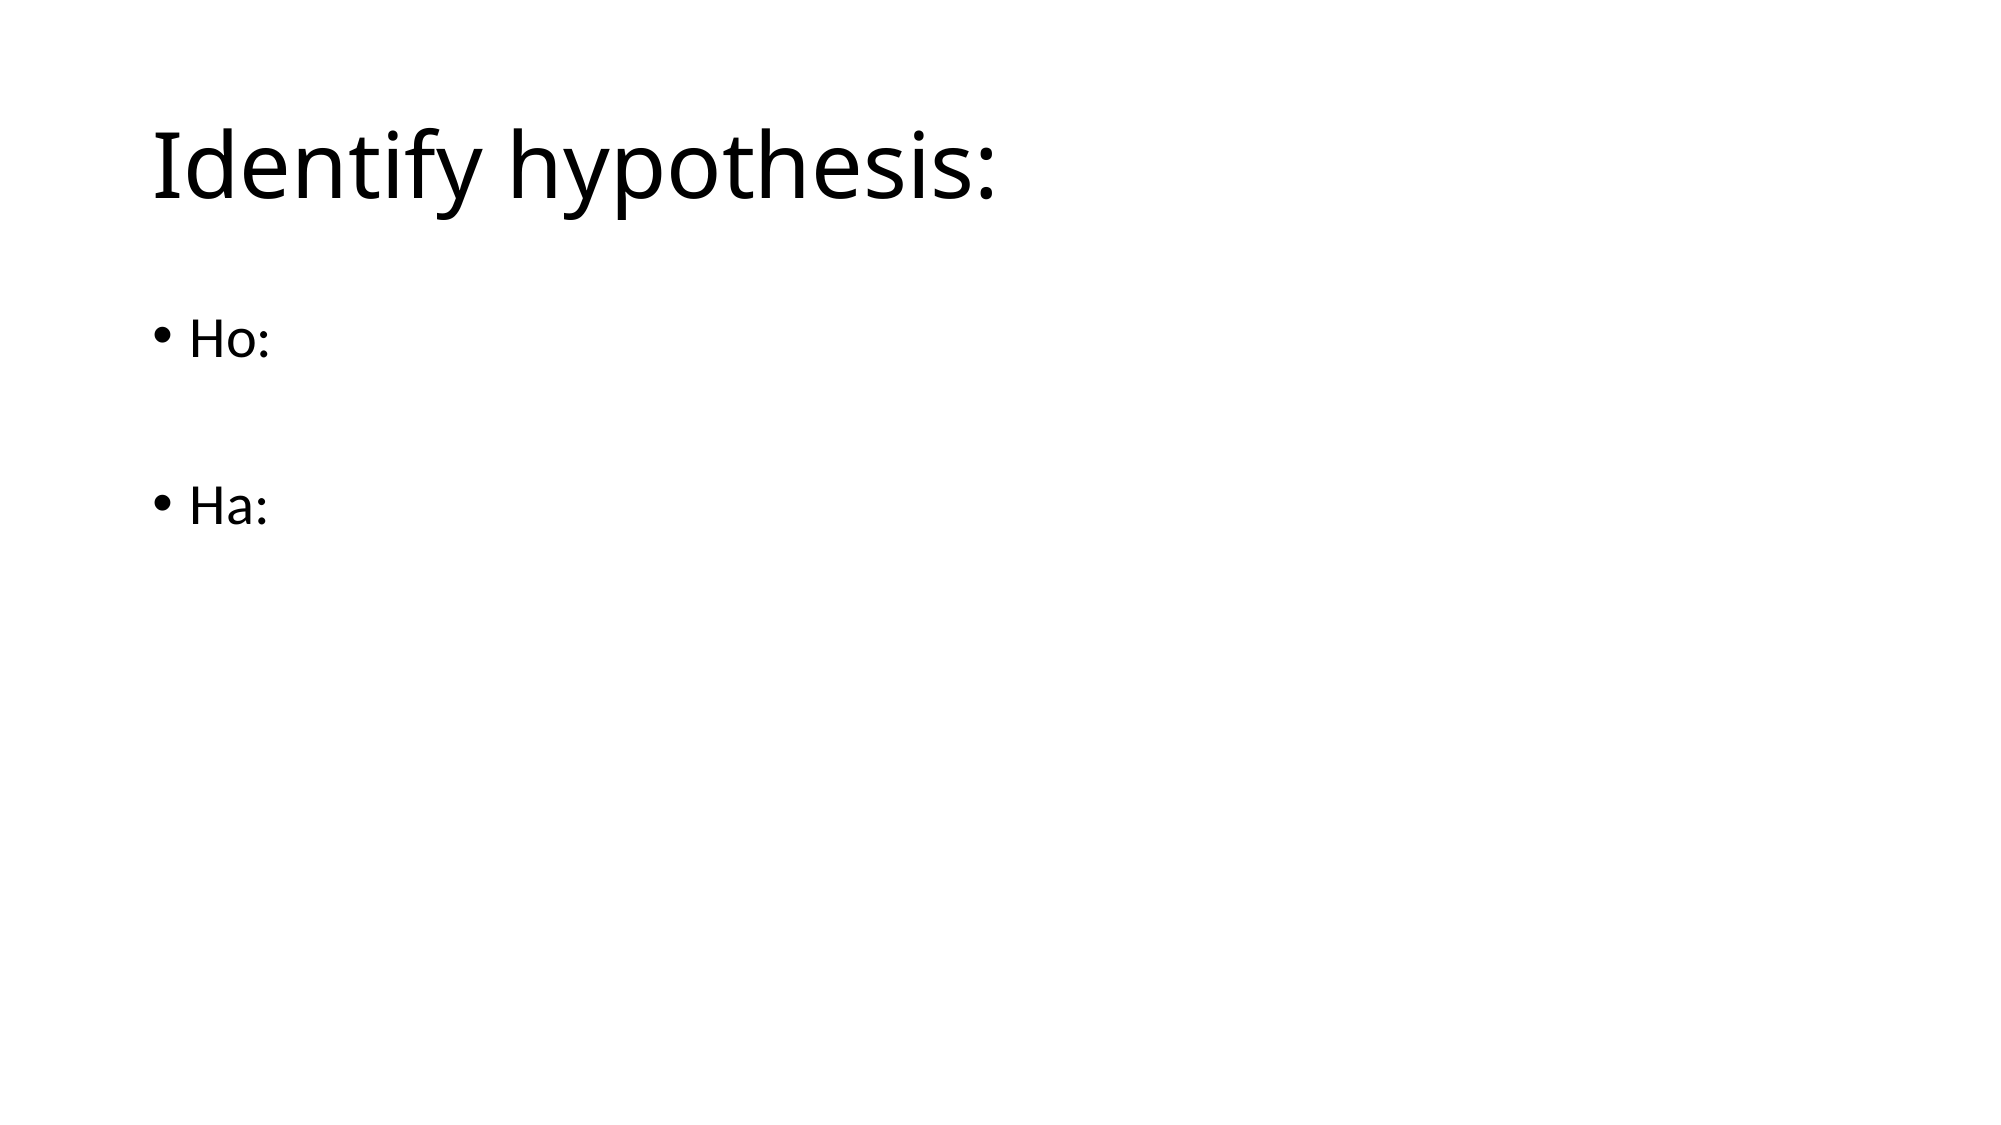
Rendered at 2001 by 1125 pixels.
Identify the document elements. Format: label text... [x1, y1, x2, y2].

title Identify hypothesis: [137, 59, 1863, 278]
list Ho: Ha: [137, 299, 1863, 1014]
